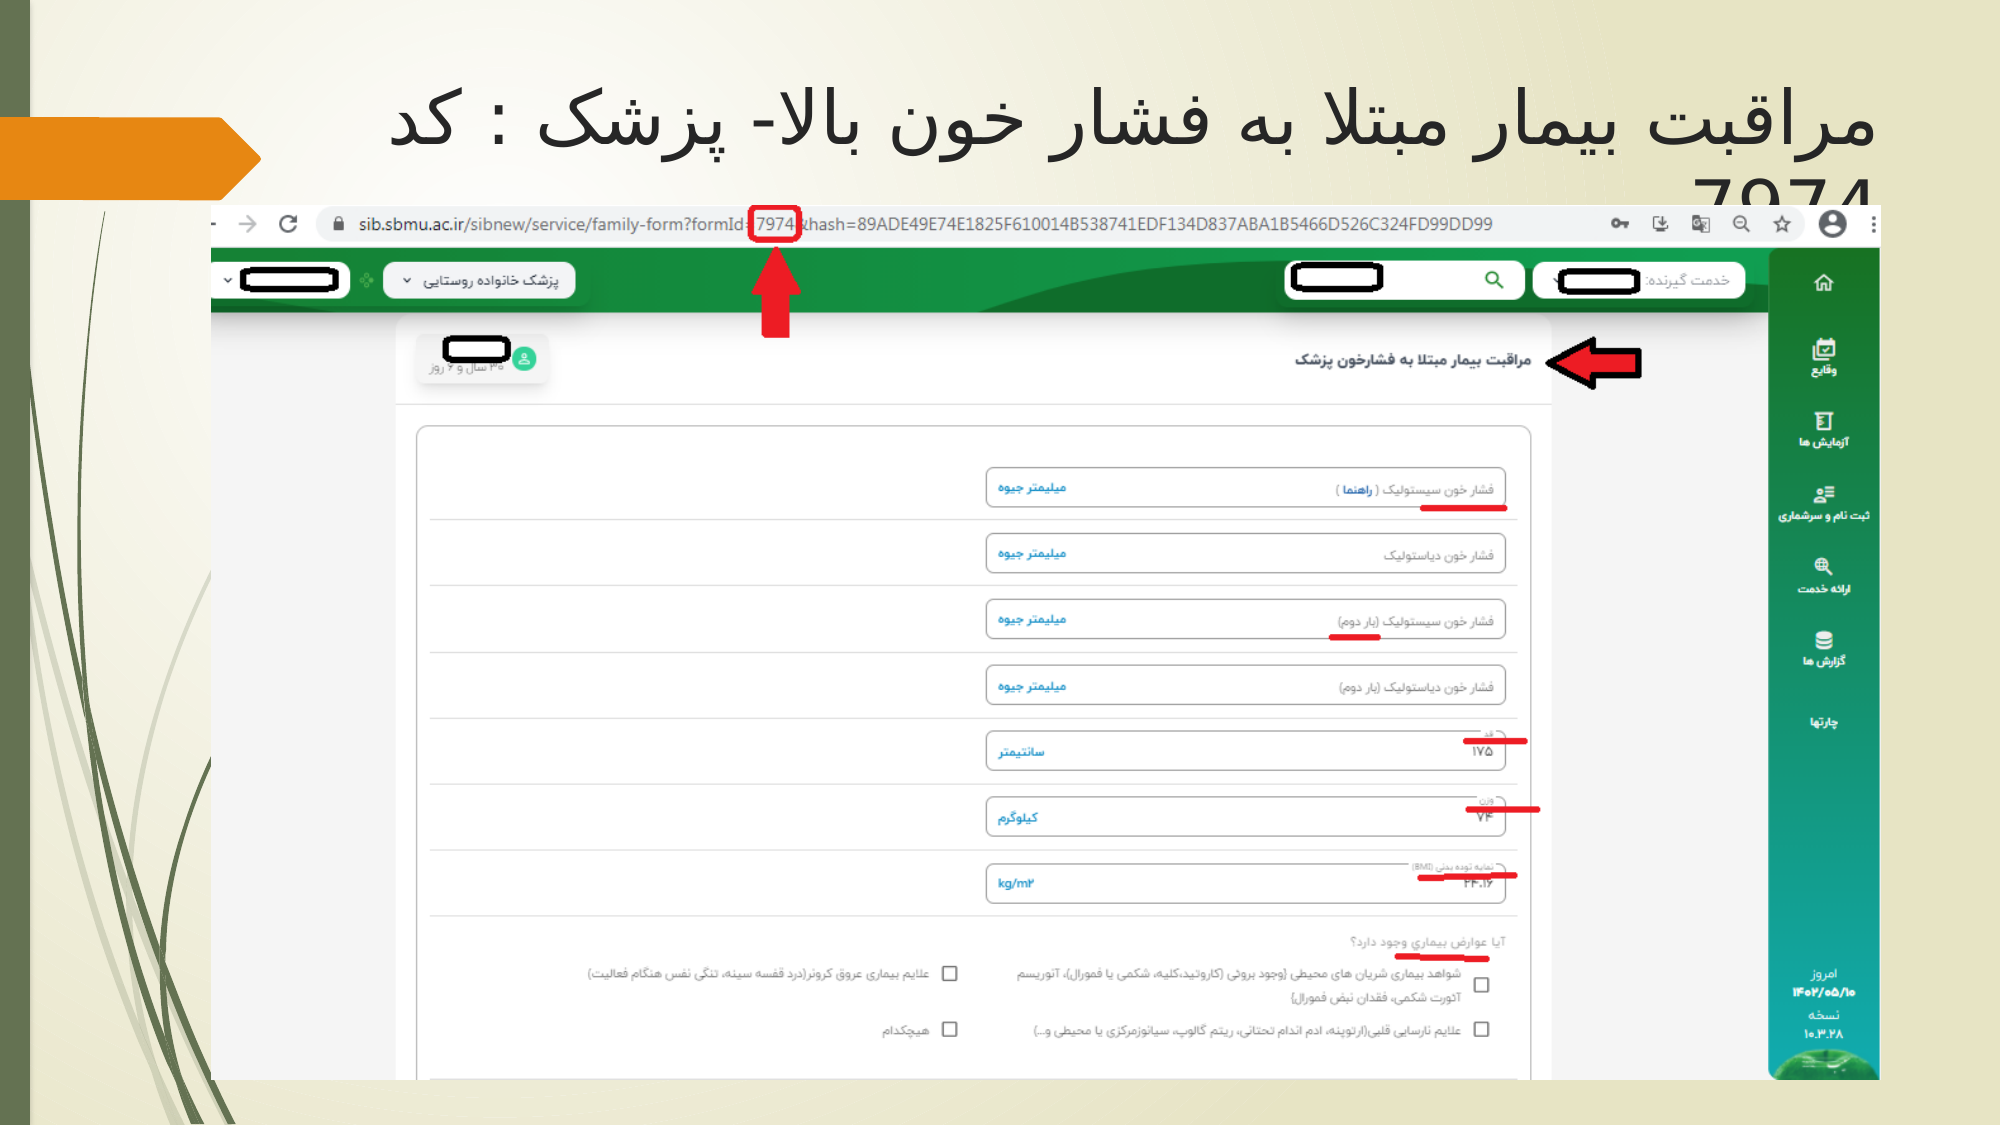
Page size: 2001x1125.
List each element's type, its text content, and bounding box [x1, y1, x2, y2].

picture [211, 205, 1882, 1081]
title مراقبت بيمار مبتلا به فشار خون بالا- پزشک : کد 7974 [211, 62, 1896, 273]
